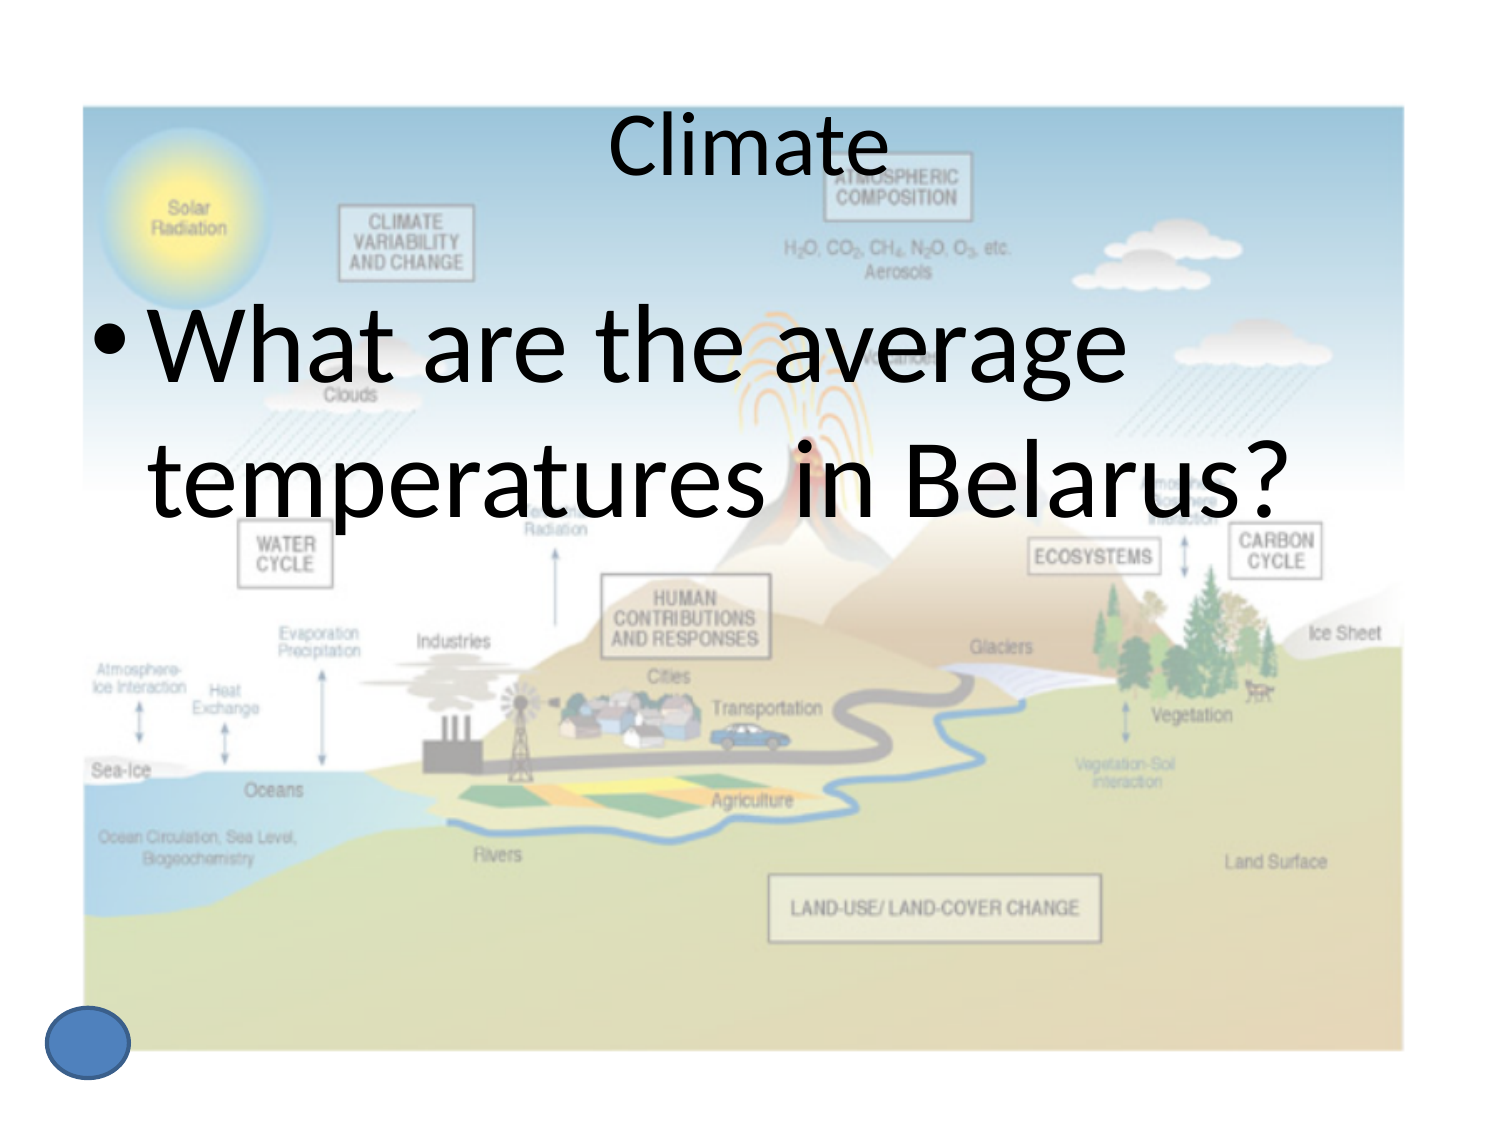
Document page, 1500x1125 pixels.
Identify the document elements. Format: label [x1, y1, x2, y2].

text_box [44, 1011, 65, 1075]
picture [70, 0, 1443, 1091]
